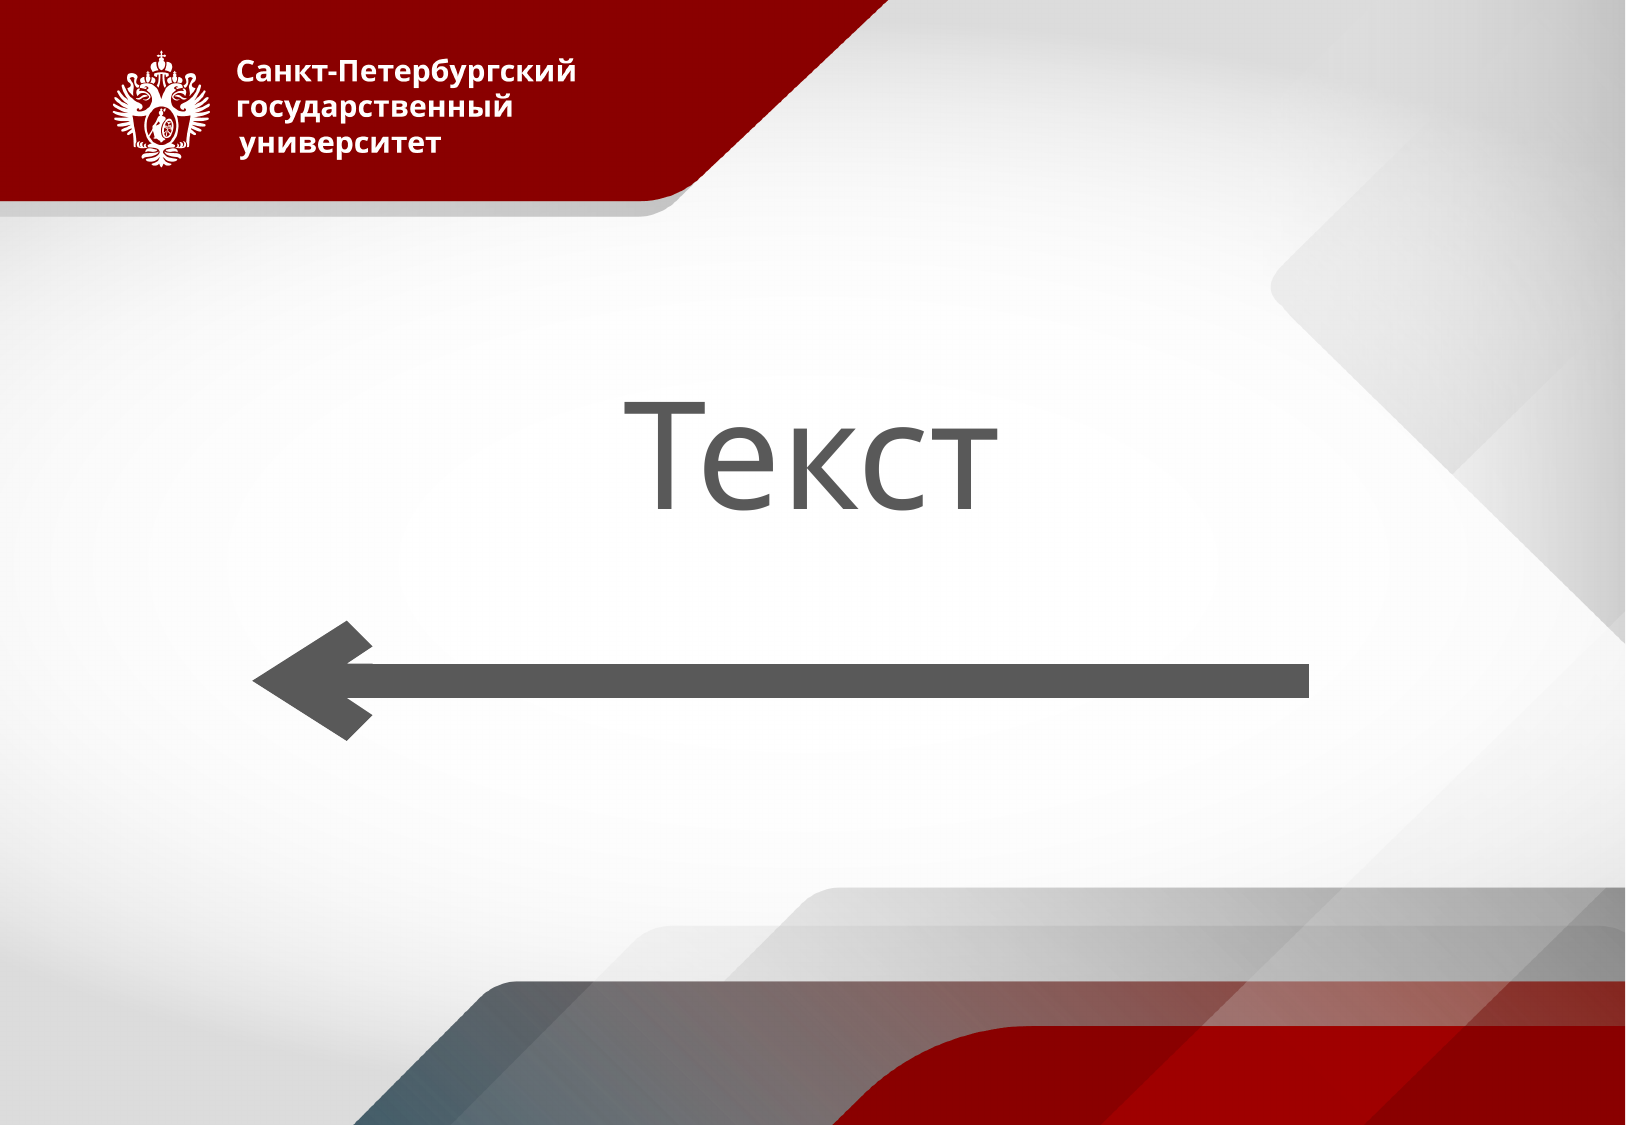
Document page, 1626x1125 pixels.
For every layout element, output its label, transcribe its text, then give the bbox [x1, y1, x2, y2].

picture [0, 0, 1626, 1125]
title Текст [121, 346, 1504, 550]
